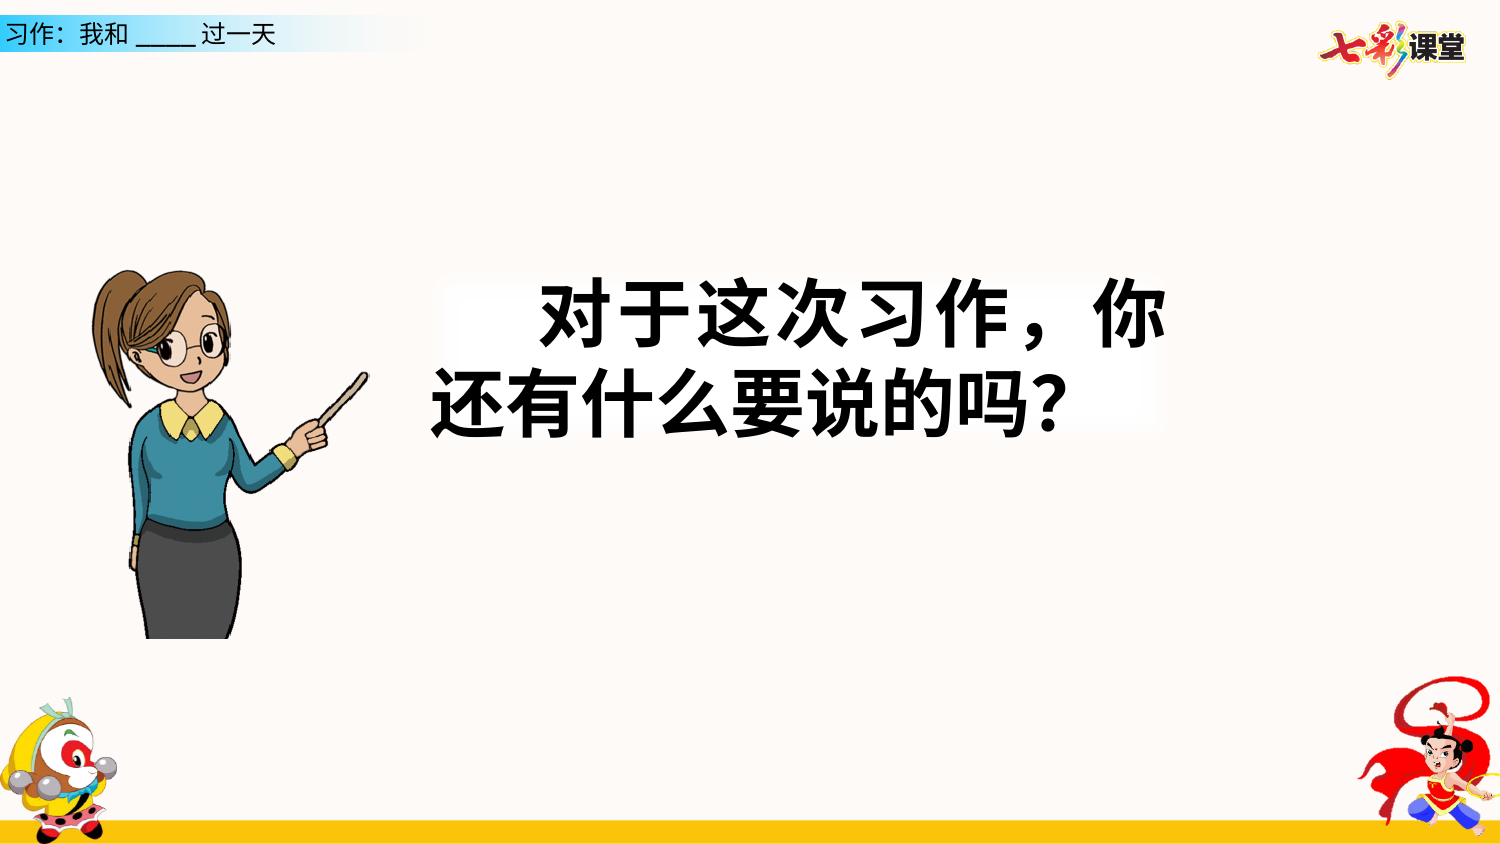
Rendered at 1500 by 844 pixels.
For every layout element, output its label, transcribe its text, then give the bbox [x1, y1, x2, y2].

picture [90, 269, 370, 639]
text_box 对于这次习作，你还有什么要说的吗？ [456, 297, 1144, 418]
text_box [451, 293, 1148, 422]
picture [0, 697, 117, 844]
picture [1350, 668, 1500, 844]
picture [1316, 20, 1468, 80]
